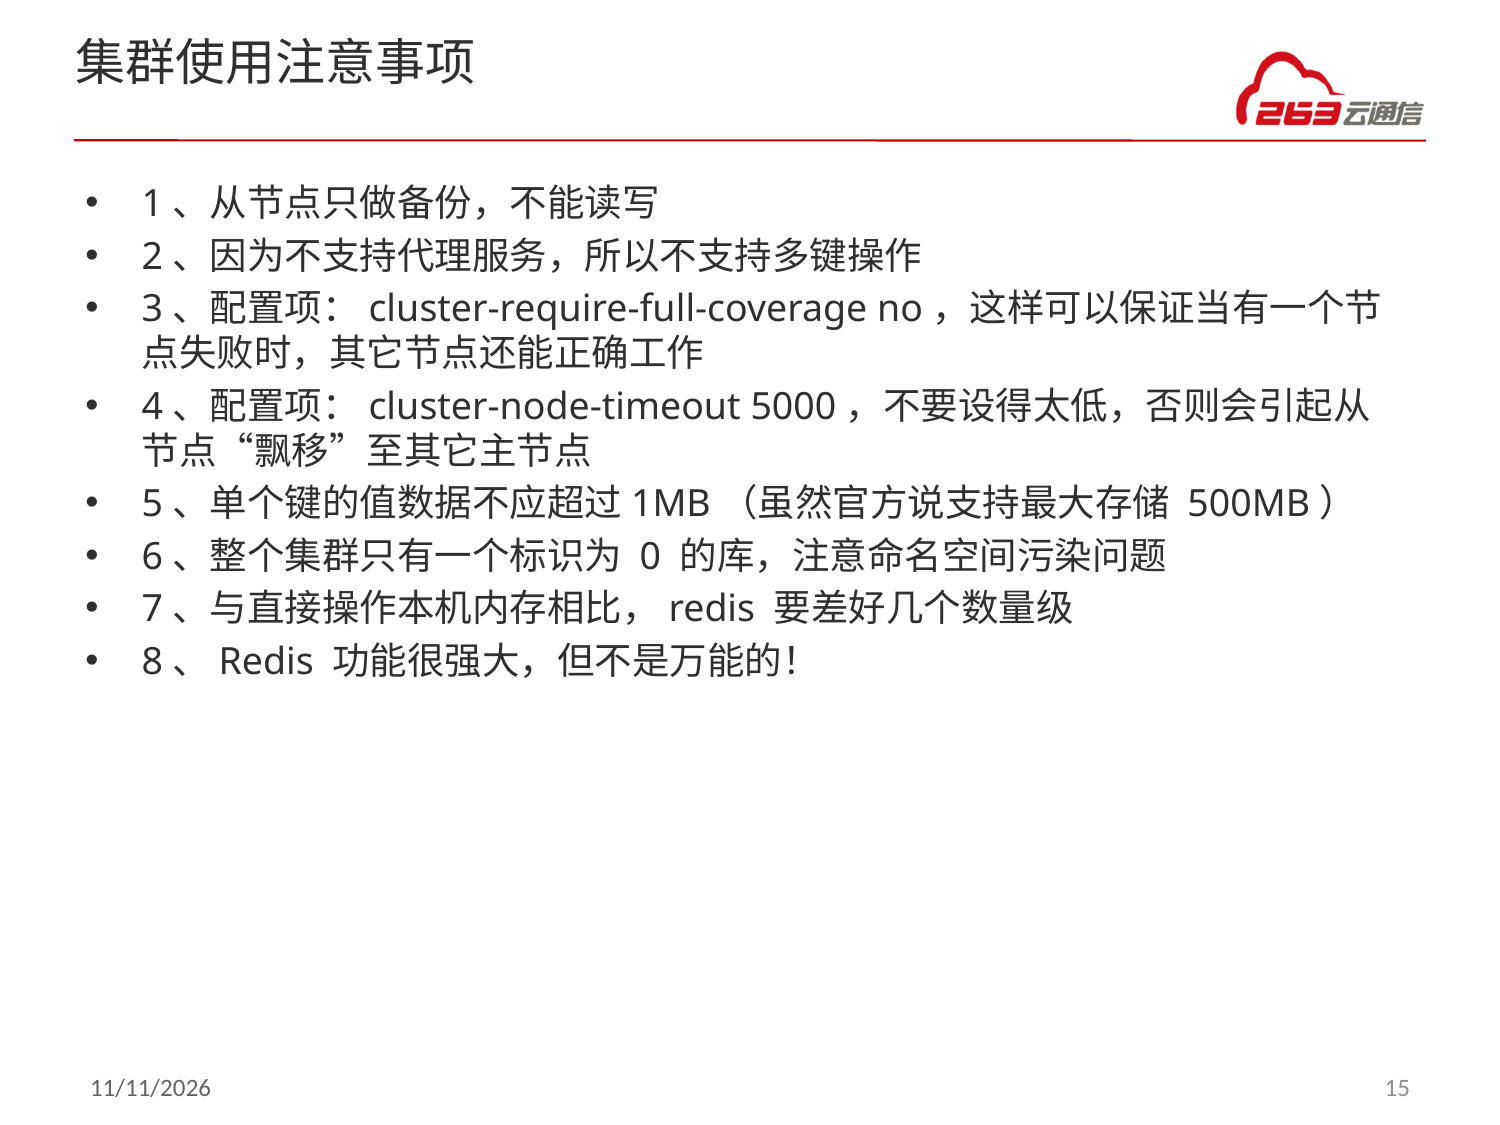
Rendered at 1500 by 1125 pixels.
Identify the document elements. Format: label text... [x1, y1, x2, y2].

title 集群使用注意事项 [75, 30, 1235, 136]
picture [1230, 37, 1430, 141]
list 1、从节点只做备份，不能读写 2、因为不支持代理服务，所以不支持多键操作 3、配置项：cluster-require-full-coverage no，这样可以保证当有一个节点失败时，其它节点还能正确工作 4、配置项：cluster-node-timeout 5000，不要设得太低，否则会引起从节点“飘移”至其它主节点 5、单个键的值数据不应超过1MB（虽然官方说支持最大存储 500MB） 6、整个集群只有一个标识为 0 的库，注意命名空间污染问题 7、与直接操作本机内存相比，redis 要差好几个数量级 8、Redis 功能很强大，但不是万能的！ [70, 171, 1421, 1016]
